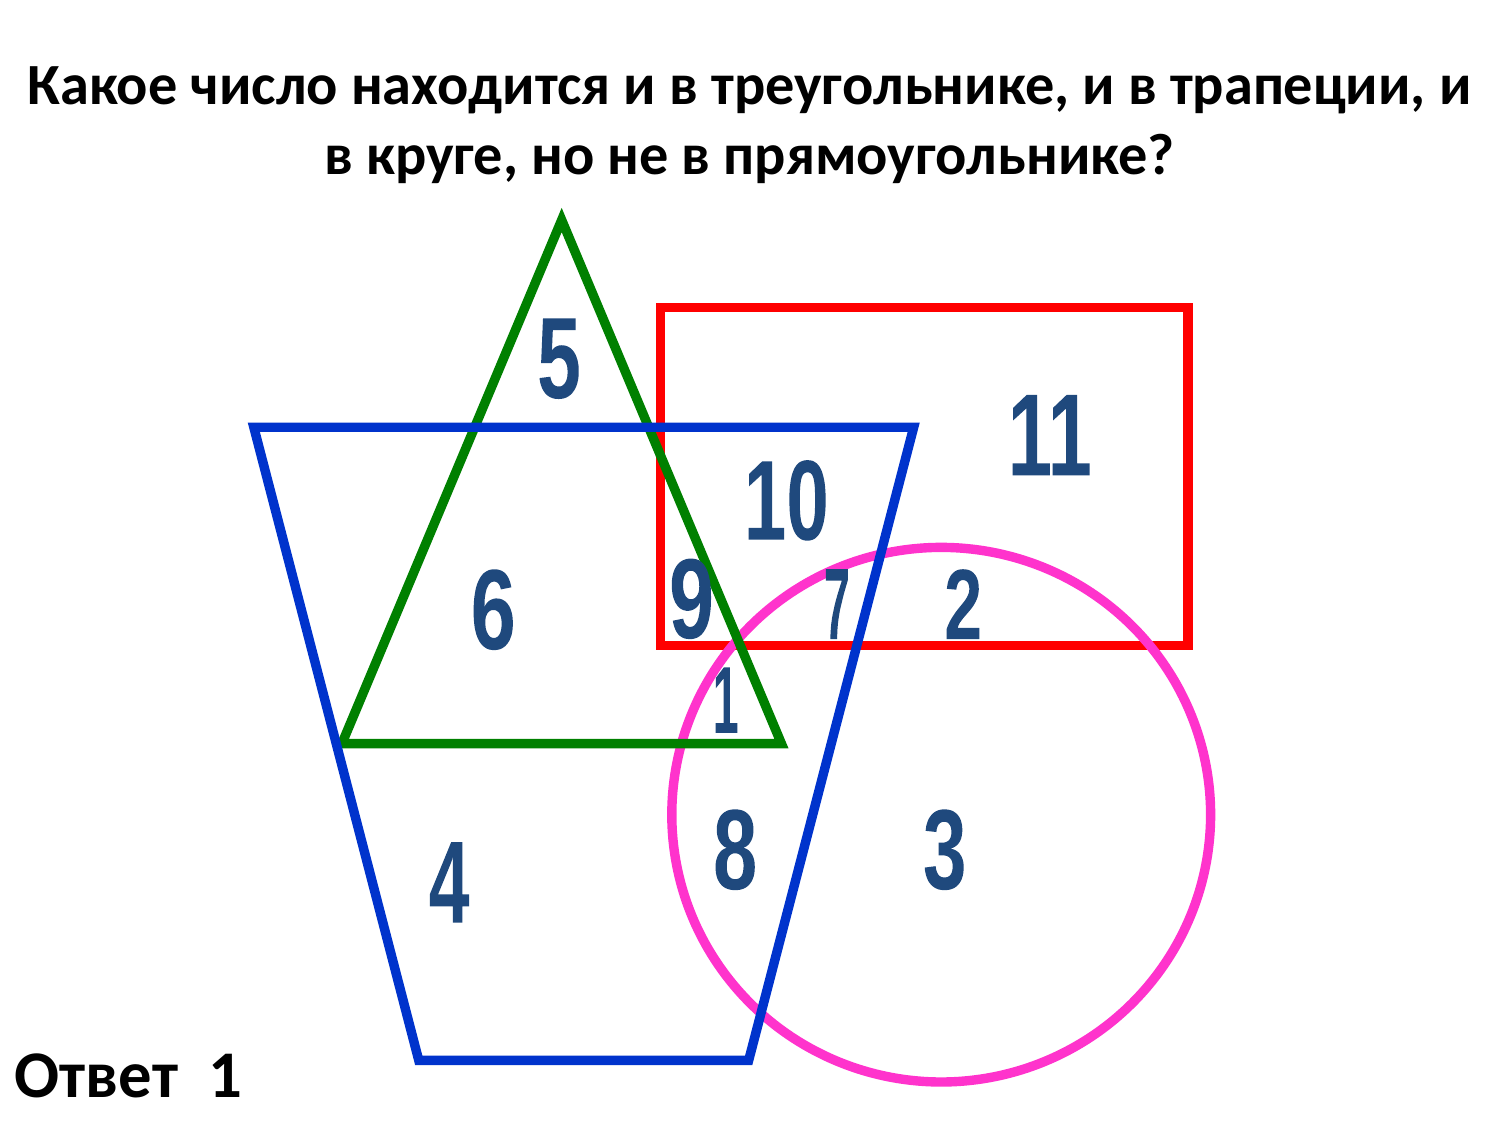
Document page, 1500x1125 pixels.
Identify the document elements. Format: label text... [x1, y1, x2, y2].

text_box [474, 232, 649, 427]
text_box [253, 427, 914, 1061]
text_box [660, 307, 1189, 646]
title Какое число находится и в треугольнике, и в трапеции, и в круге, но не в прямоугольнике? [0, 0, 1500, 232]
text_box [761, 547, 1211, 1083]
text_box Ответ 1 [0, 1023, 337, 1118]
